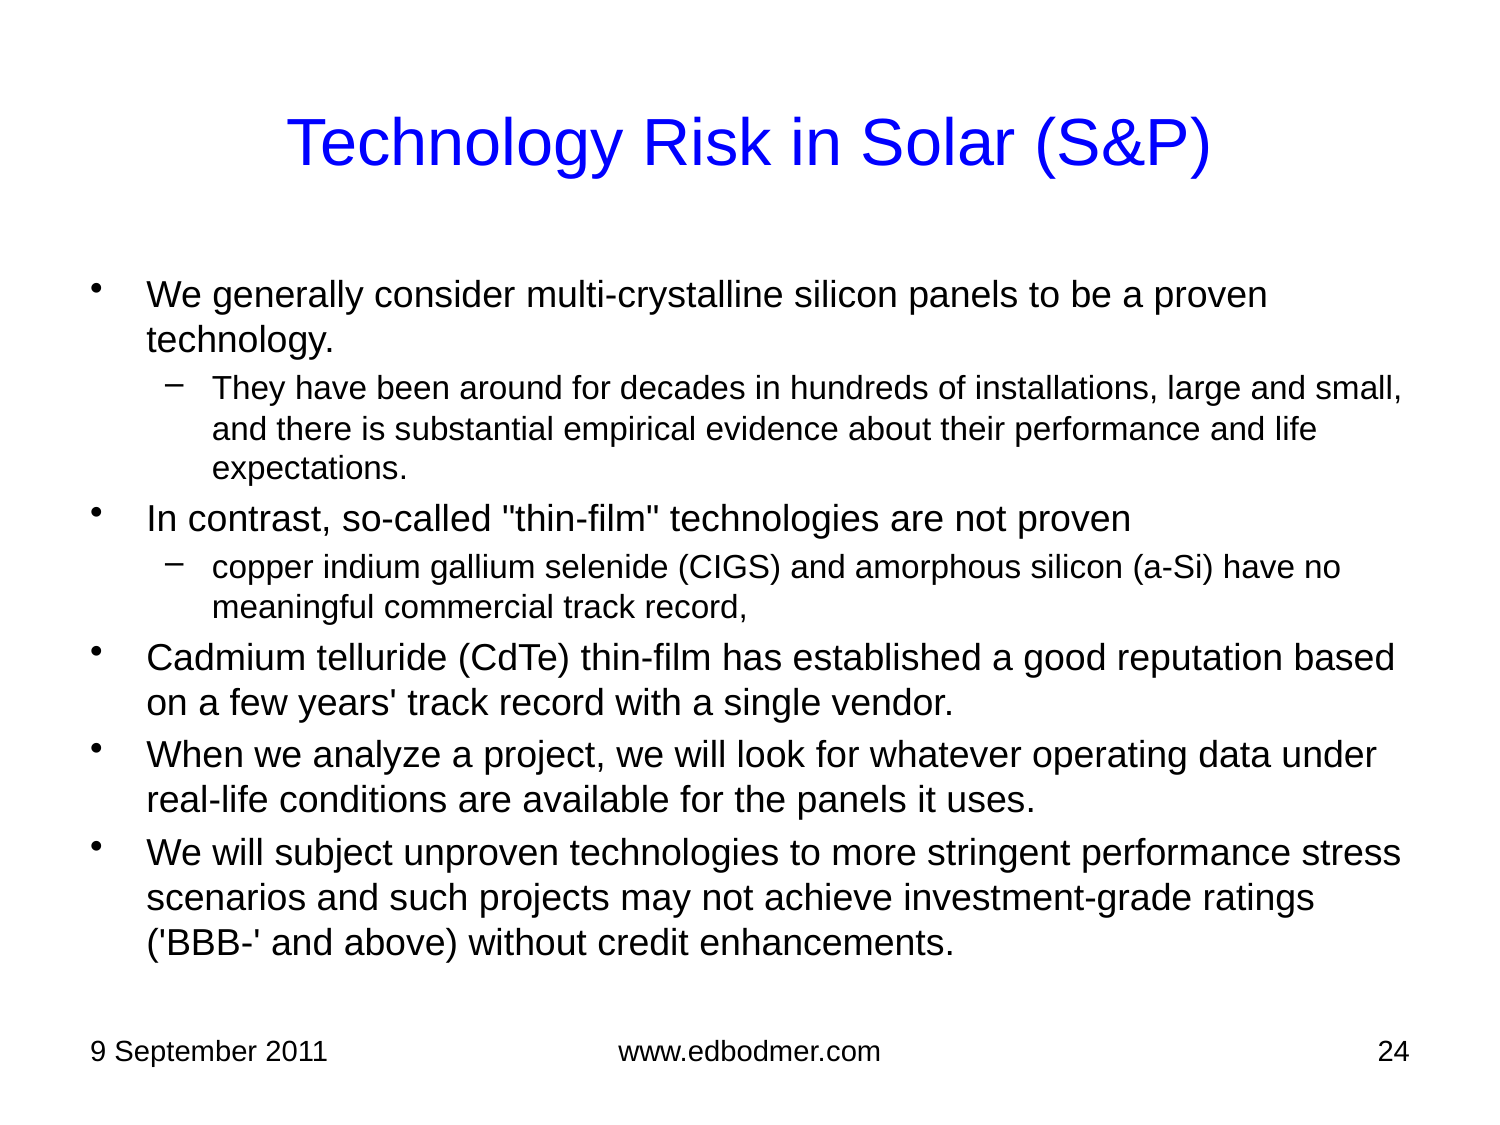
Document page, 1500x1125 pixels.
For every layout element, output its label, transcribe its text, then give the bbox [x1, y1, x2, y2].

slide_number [74, 1024, 426, 1103]
footer www.edbodmer.com [512, 1024, 988, 1103]
slide_number 24 [1074, 1024, 1426, 1103]
list We generally consider multi-crystalline silicon panels to be a proven technology. They have been around for decades in hundreds of installations, large and small, and there is substantial empirical evidence about their performance and life expectations. In contrast, so-called "thin-film" technologies are not proven copper indium gallium selenide (CIGS) and amorphous silicon (a-Si) have no meaningful commercial track record, Cadmium telluride (CdTe) thin-film has established a good reputation based on a few years' track record with a single vendor. When we analyze a project, we will look for whatever operating data under real-life conditions are available for the panels it uses. We will subject unproven technologies to more stringent performance stress scenarios and such projects may not achieve investment-grade ratings ('BBB-' and above) without credit enhancements. [74, 262, 1426, 1006]
title Technology Risk in Solar (S&P) [74, 44, 1426, 233]
